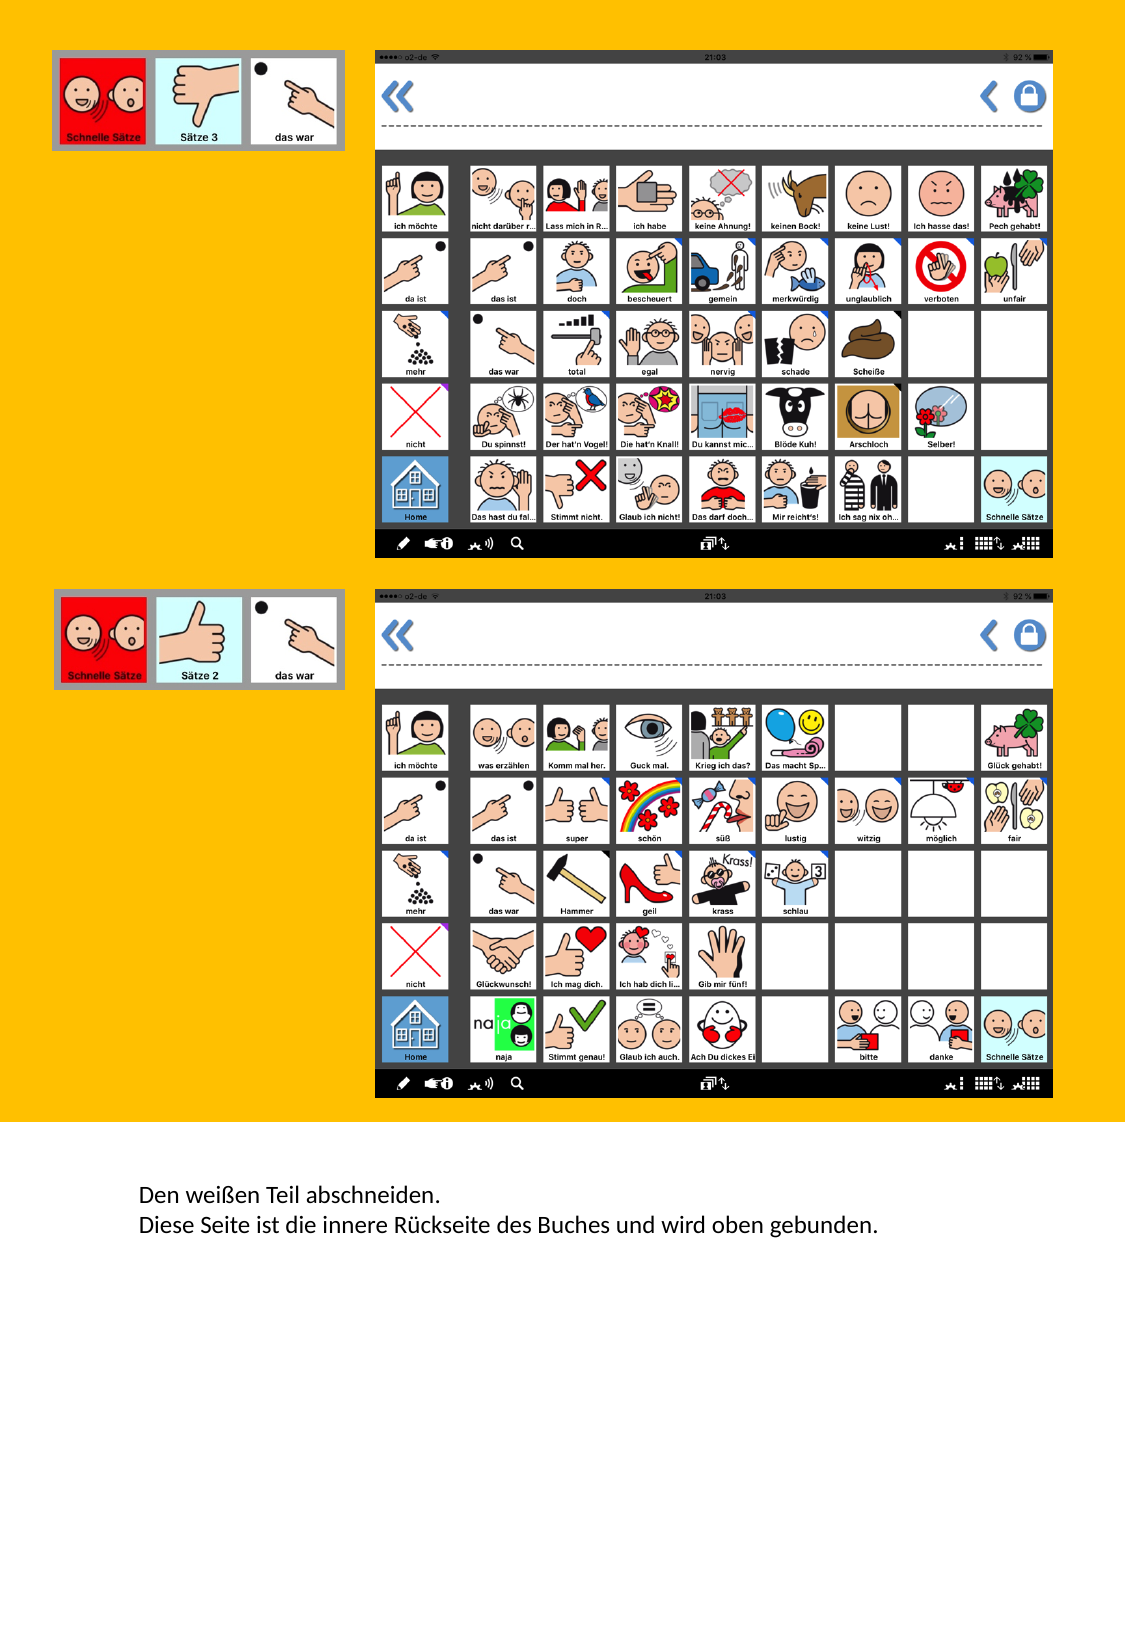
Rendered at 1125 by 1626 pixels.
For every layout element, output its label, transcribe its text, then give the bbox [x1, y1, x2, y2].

picture [51, 50, 345, 151]
text_box [0, 0, 1125, 1123]
picture [375, 589, 1053, 1098]
picture [54, 589, 345, 690]
text_box Den weißen Teil abschneiden. Diese Seite ist die innere Rückseite des Buches und wird oben gebunden. [124, 1171, 1001, 1246]
picture [375, 50, 1053, 558]
